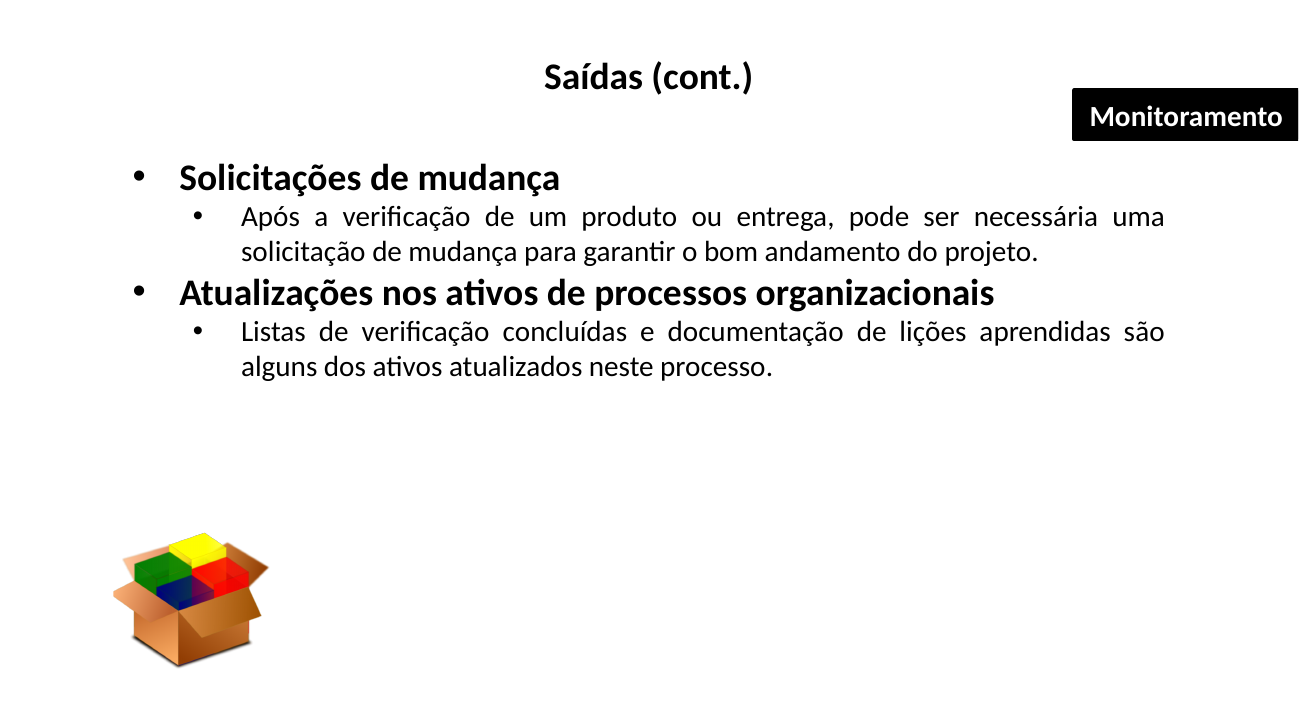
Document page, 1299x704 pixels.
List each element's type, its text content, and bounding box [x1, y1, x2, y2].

text_box Solicitações de mudança Após a verificação de um produto ou entrega, pode ser necessária uma solicitação de mudança para garantir o bom andamento do projeto. Atualizações nos ativos de processos organizacionais Listas de verificação concluídas e documentação de lições aprendidas são alguns dos ativos atualizados neste processo. [117, 145, 1181, 428]
text_box Saídas (cont.) [0, 44, 1299, 106]
picture [112, 520, 273, 672]
text_box Monitoramento [1074, 90, 1299, 140]
